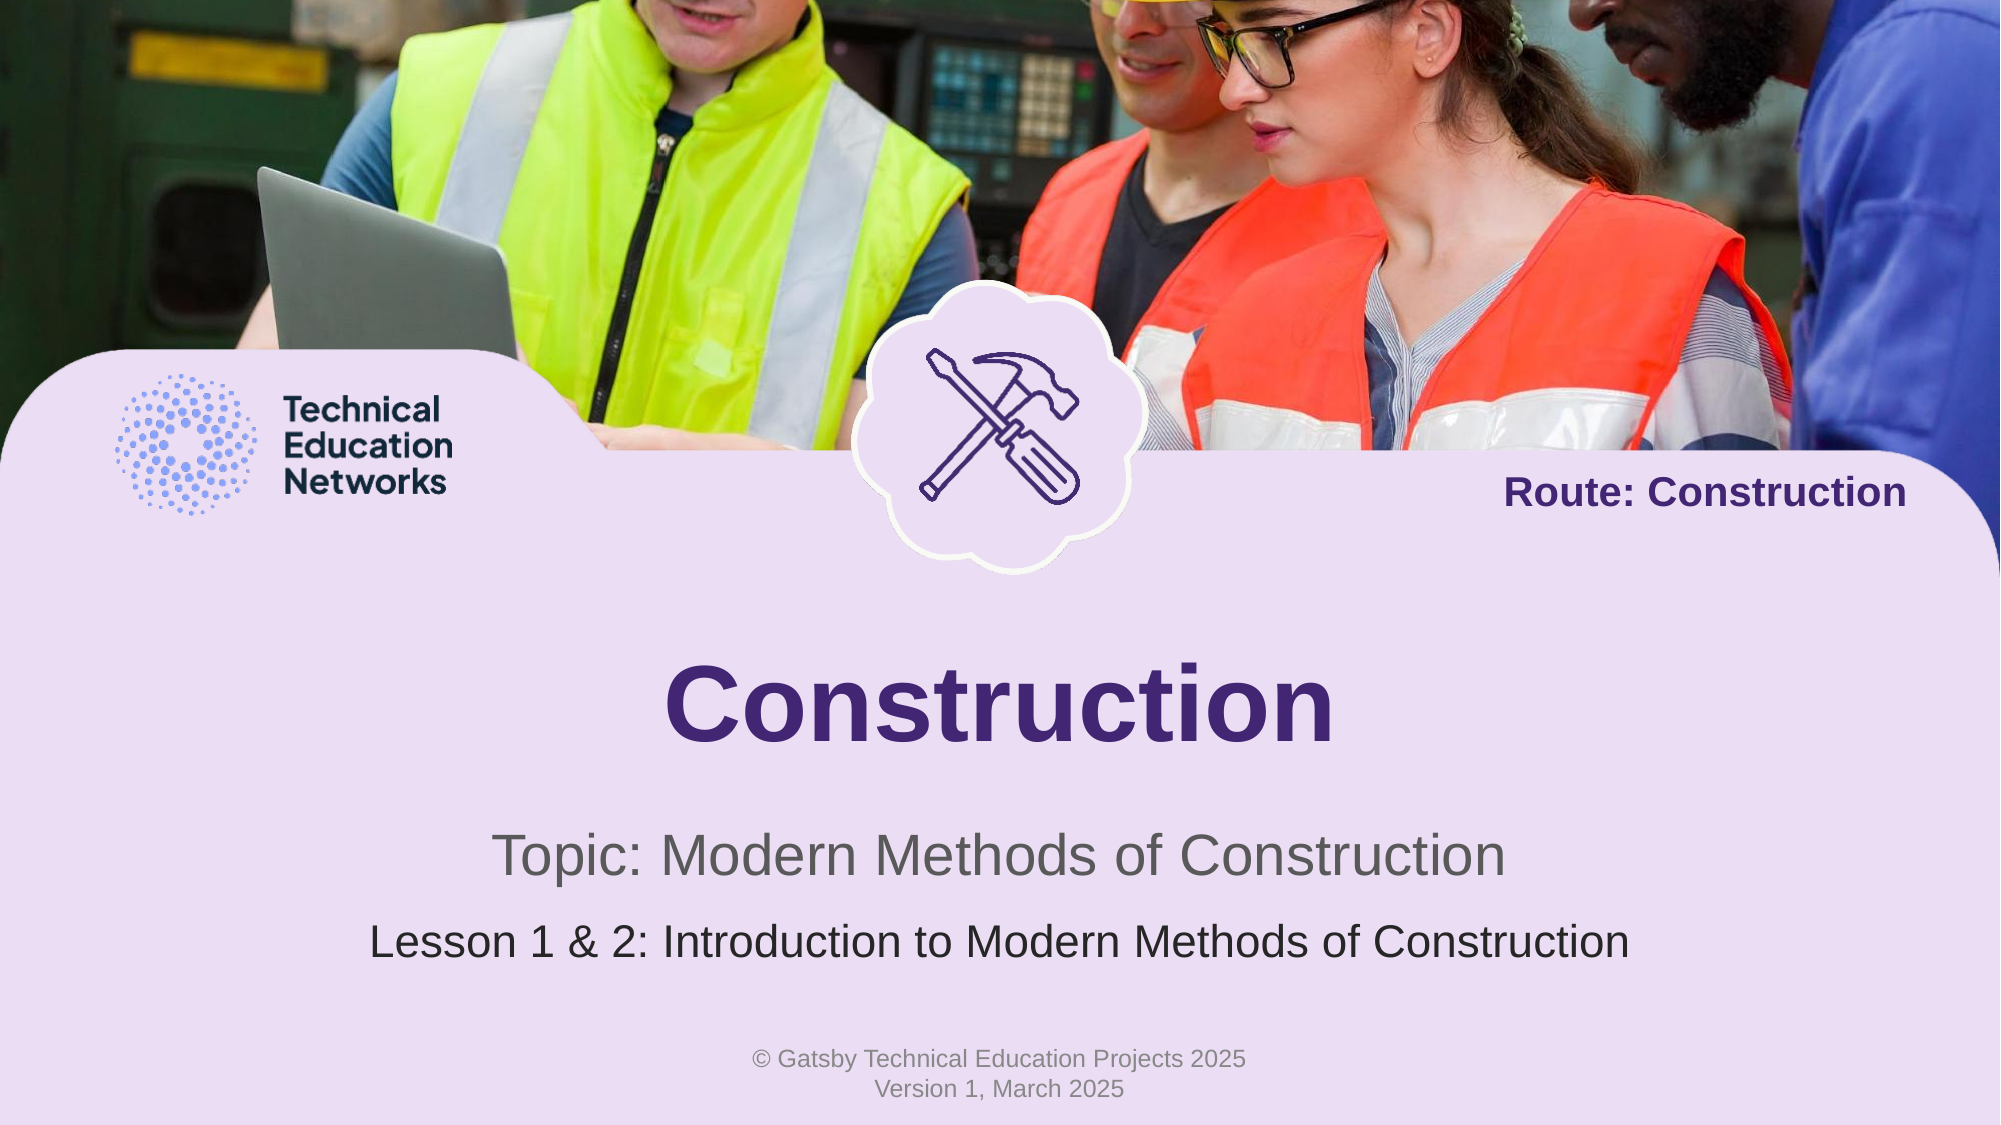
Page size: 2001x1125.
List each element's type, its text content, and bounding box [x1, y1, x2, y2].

picture [0, 0, 2000, 1125]
list Lesson 1 & 2: Introduction to Modern Methods of Construction [249, 900, 1750, 976]
title Construction [249, 629, 1750, 773]
subtitle Topic: Modern Methods of Construction [249, 804, 1750, 900]
list Route: Construction [999, 452, 1923, 541]
